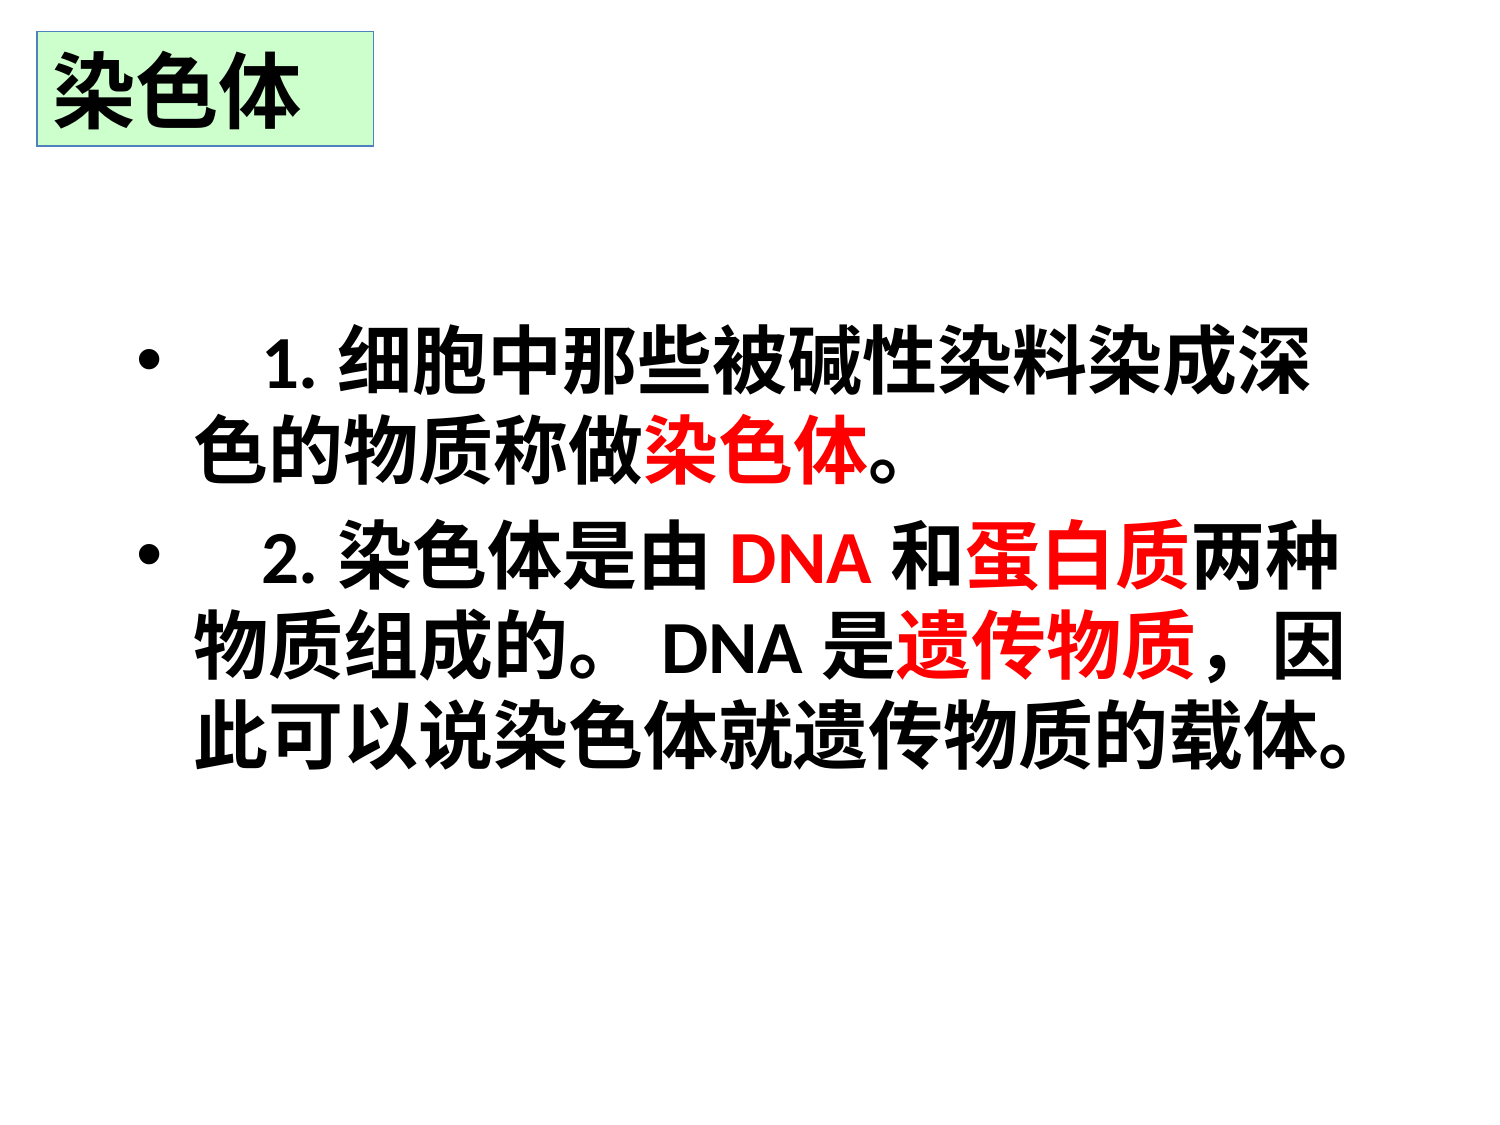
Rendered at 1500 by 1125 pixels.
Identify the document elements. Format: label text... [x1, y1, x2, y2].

list 1.细胞中那些被碱性染料染成深色的物质称做染色体。 2.染色体是由DNA和蛋白质两种物质组成的。DNA是遗传物质，因此可以说染色体就遗传物质的载体。 [121, 306, 1397, 838]
text_box 染色体 [37, 31, 374, 147]
